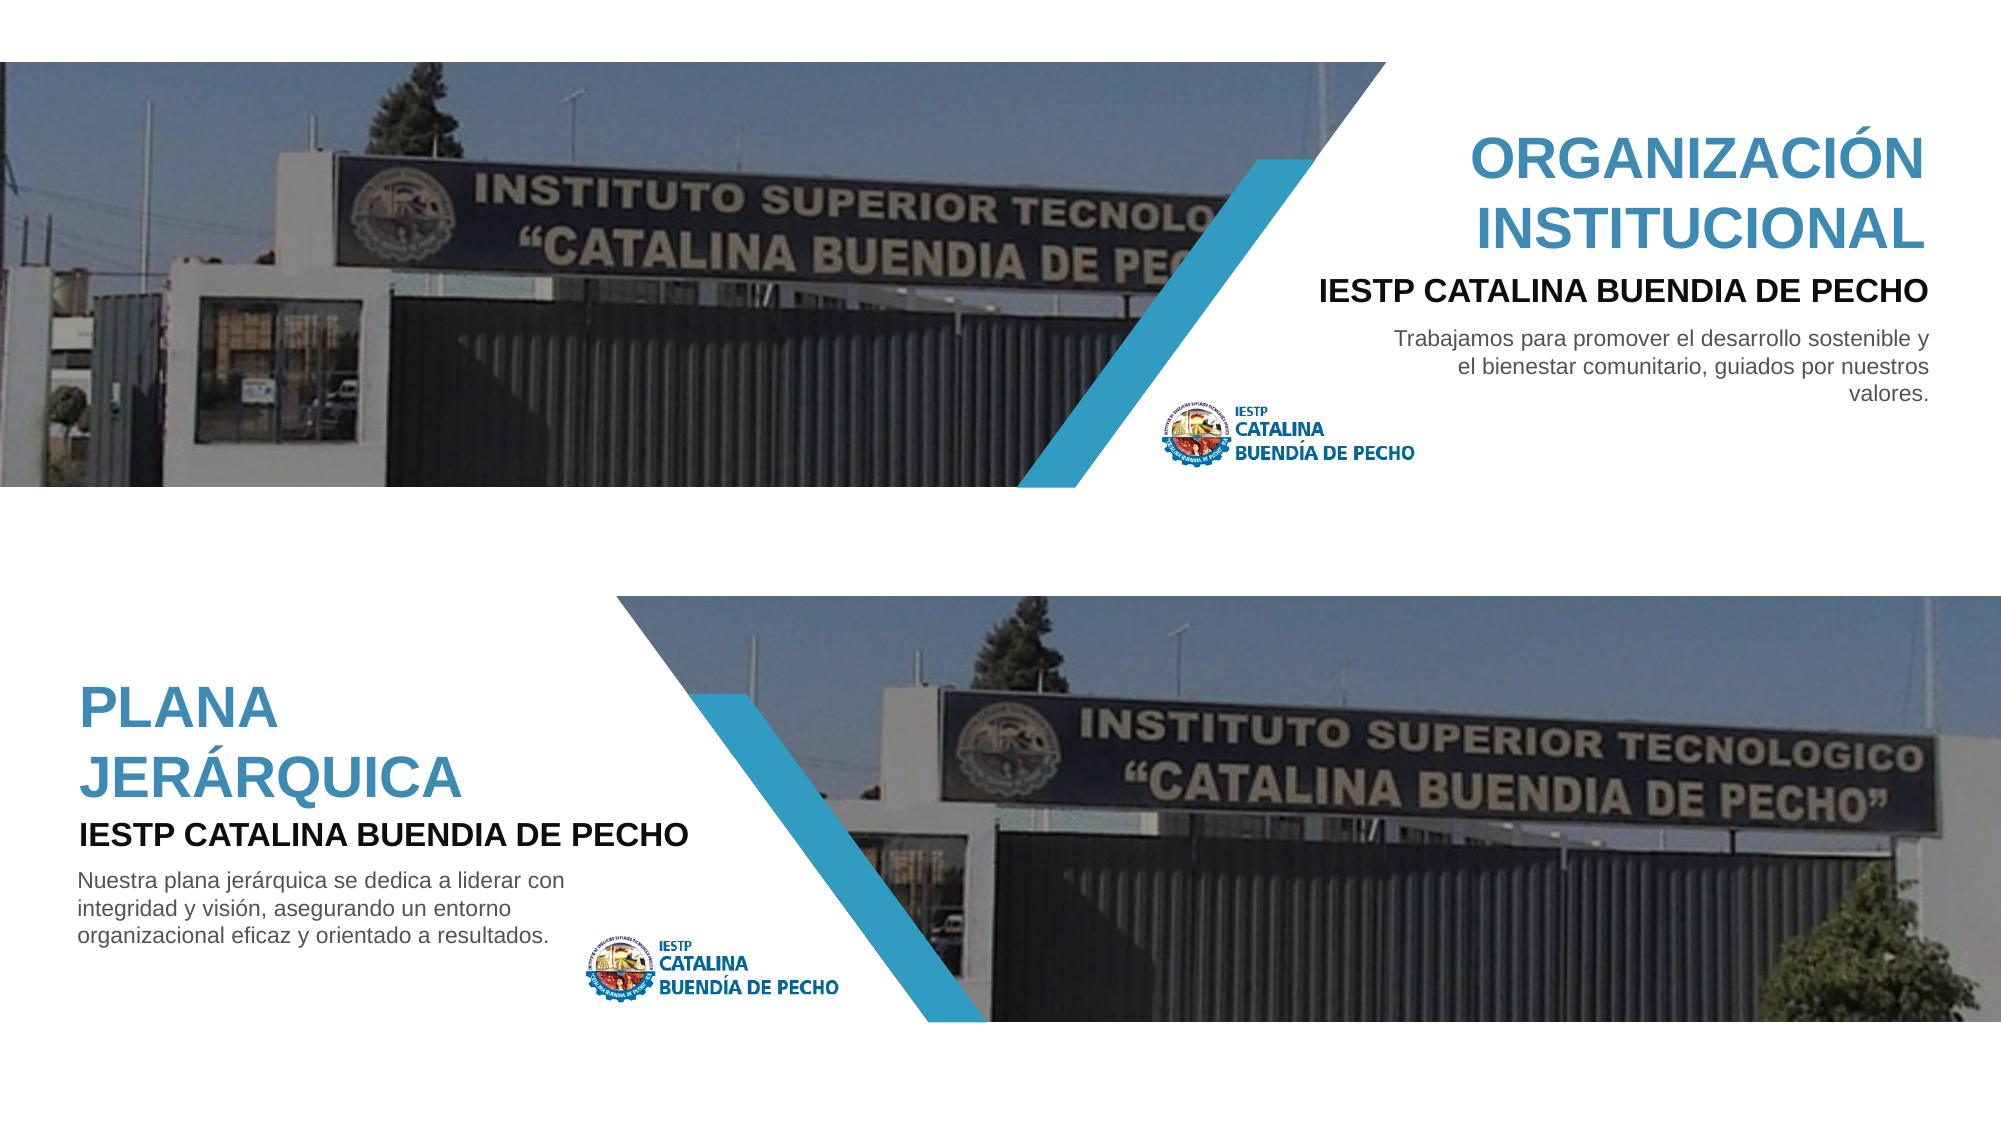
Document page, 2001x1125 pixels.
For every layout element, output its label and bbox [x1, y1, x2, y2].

text_box [0, 62, 2000, 487]
text_box [3, 596, 2000, 1022]
